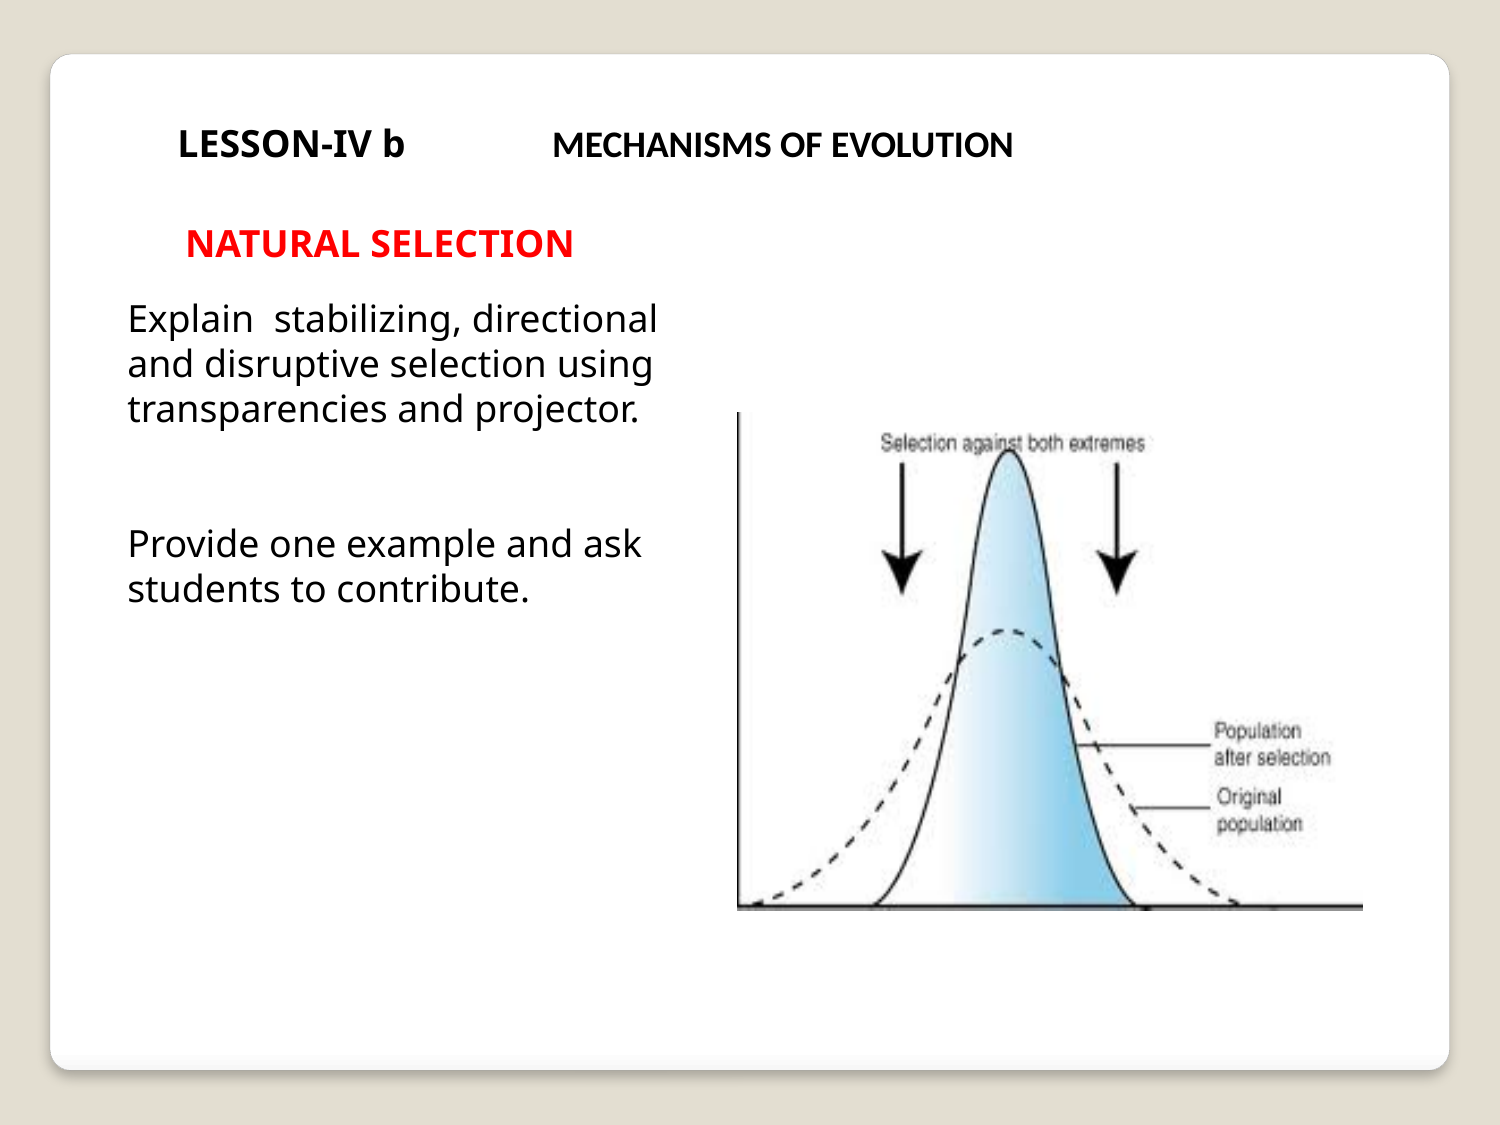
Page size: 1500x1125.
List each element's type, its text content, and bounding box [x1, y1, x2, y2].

text_box Explain stabilizing, directional and disruptive selection using transparencies and projector. Provide one example and ask students to contribute. [112, 287, 738, 618]
picture [737, 412, 1363, 911]
text_box NATURAL SELECTION [170, 212, 590, 273]
text_box LESSON-IV b MECHANISMS OF EVOLUTION [162, 112, 1275, 173]
